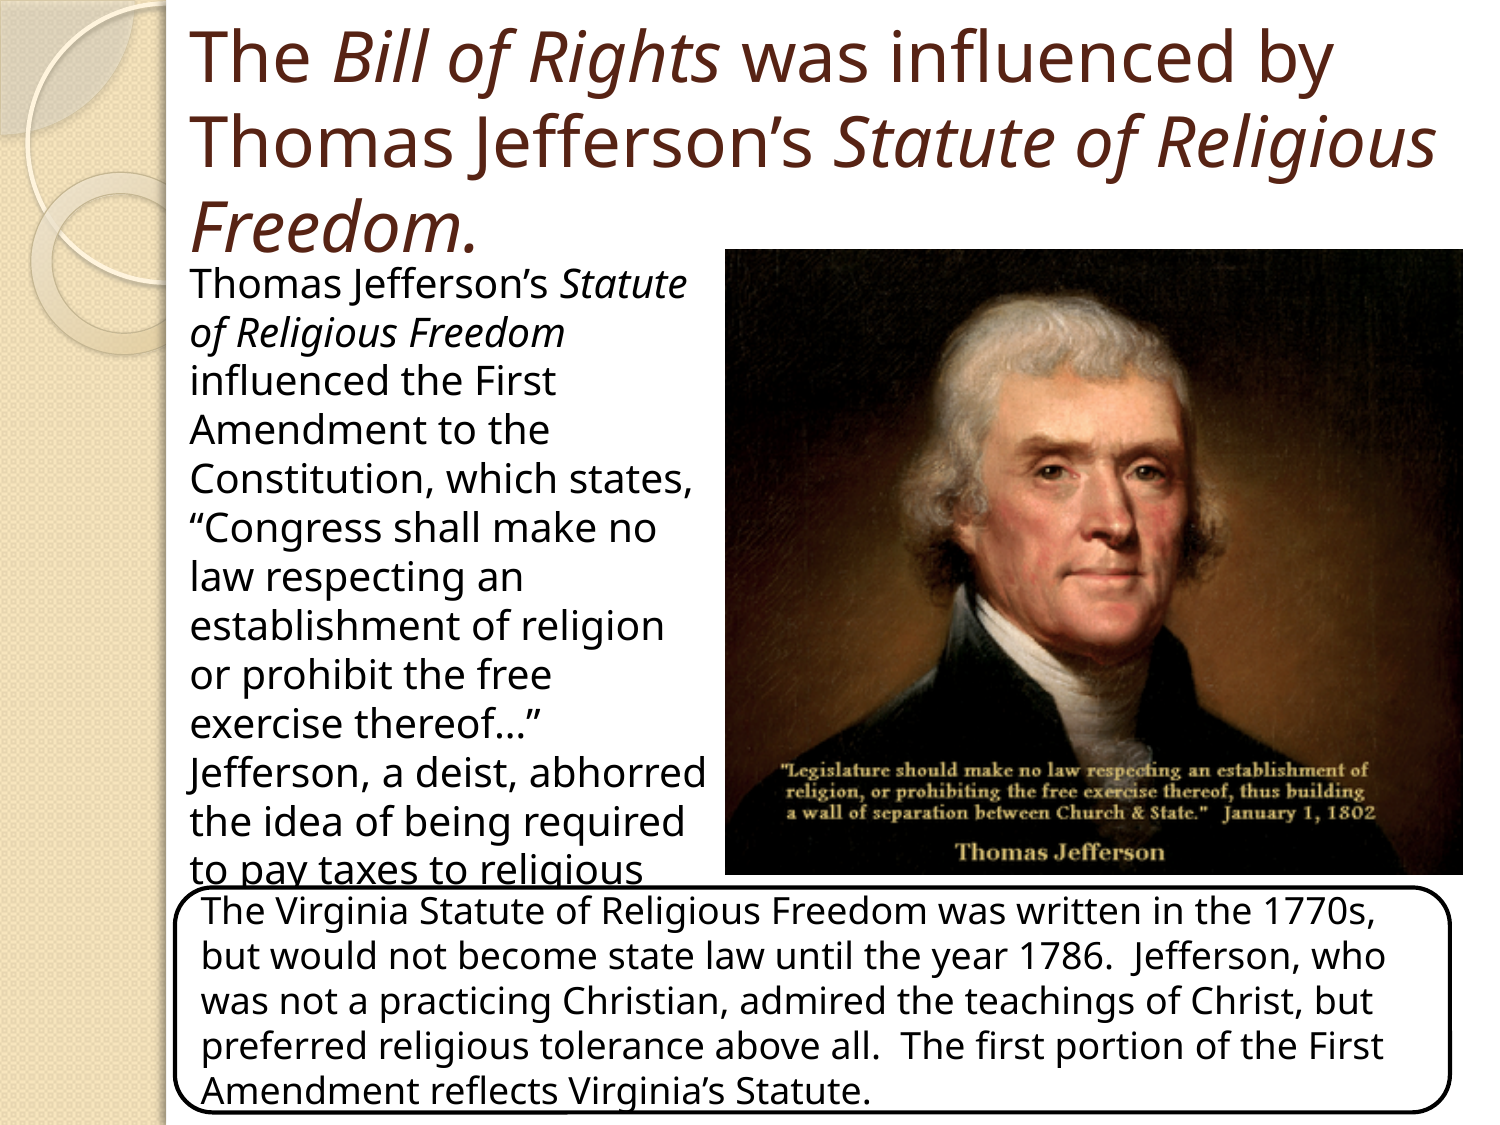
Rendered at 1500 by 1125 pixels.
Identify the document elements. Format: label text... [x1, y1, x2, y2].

title The Bill of Rights was influenced by Thomas Jefferson’s Statute of Religious Freedom. [174, 45, 1466, 233]
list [724, 249, 1463, 876]
list Thomas Jefferson’s Statute of Religious Freedom influenced the First Amendment to the Constitution, which states, “Congress shall make no law respecting an establishment of religion or prohibit the free exercise thereof…” Jefferson, a deist, abhorred the idea of being required to pay taxes to religious institutions his conscience did not support. [162, 249, 722, 1015]
text_box The Virginia Statute of Religious Freedom was written in the 1770s, but would not become state law until the year 1786. Jefferson, who was not a practicing Christian, admired the teachings of Christ, but preferred religious tolerance above all. The first portion of the First Amendment reflects Virginia’s Statute. [172, 885, 1453, 1115]
